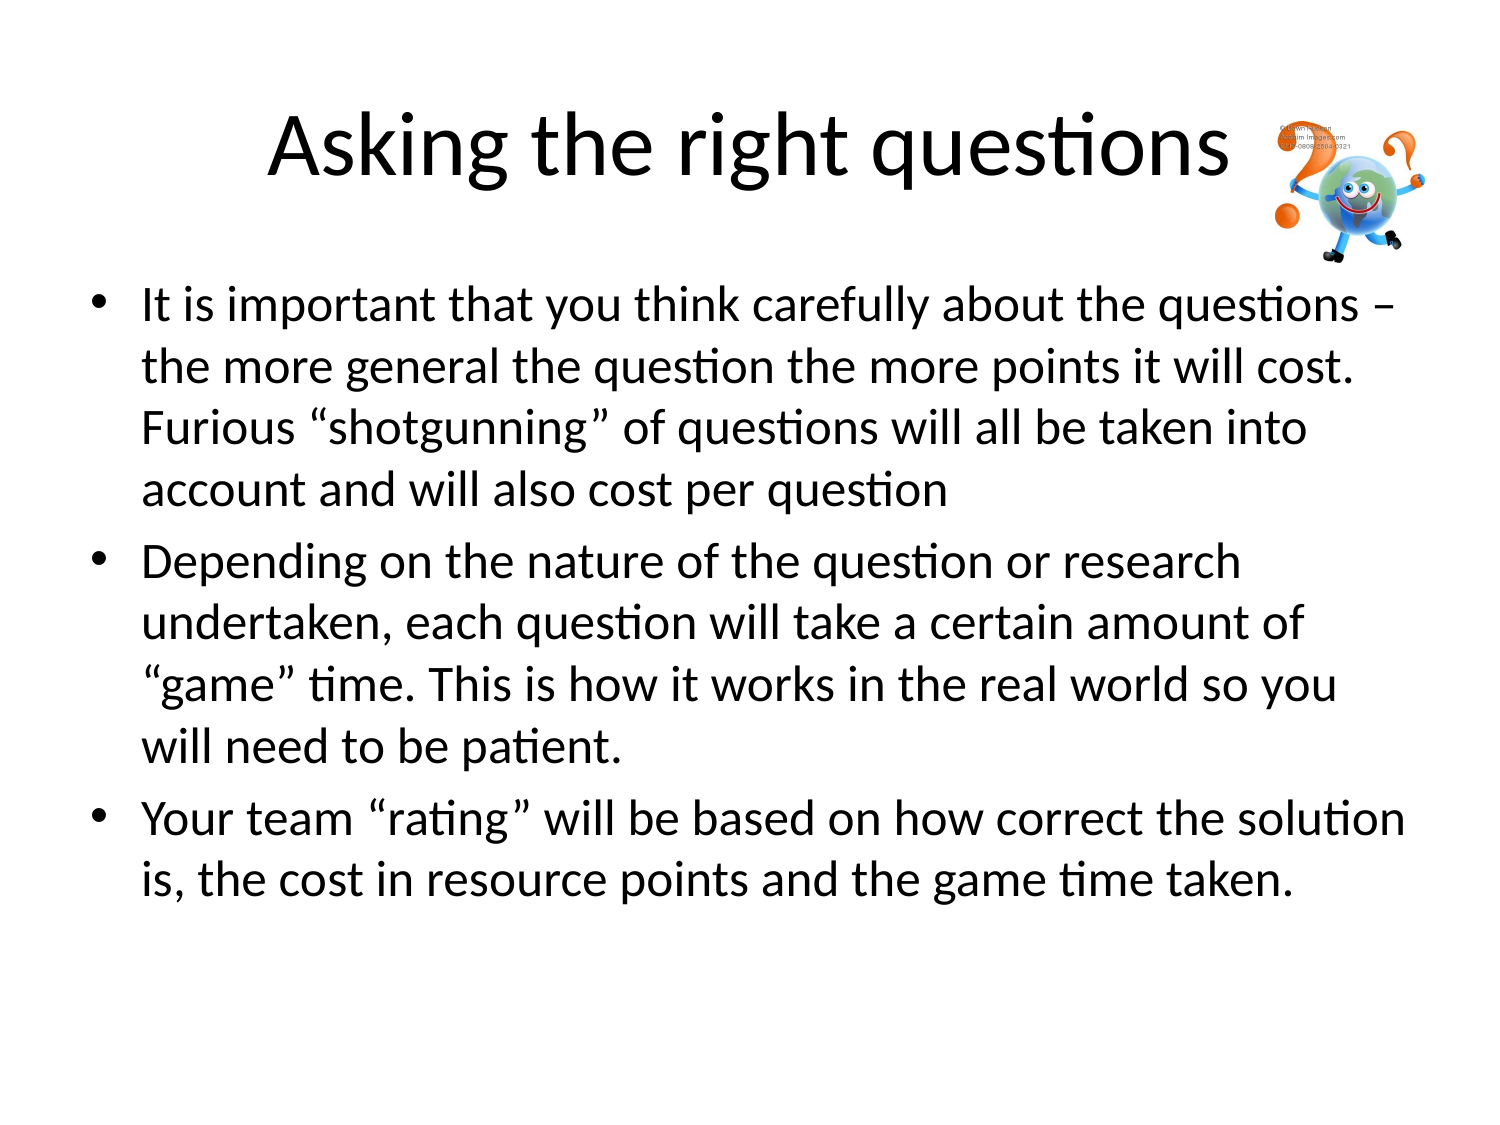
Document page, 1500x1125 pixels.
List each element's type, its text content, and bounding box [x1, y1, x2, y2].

title Asking the right questions [75, 45, 1425, 233]
picture [1274, 121, 1426, 263]
list It is important that you think carefully about the questions – the more general the question the more points it will cost. Furious “shotgunning” of questions will all be taken into account and will also cost per question Depending on the nature of the question or research undertaken, each question will take a certain amount of “game” time. This is how it works in the real world so you will need to be patient. Your team “rating” will be based on how correct the solution is, the cost in resource points and the game time taken. [75, 262, 1425, 1005]
